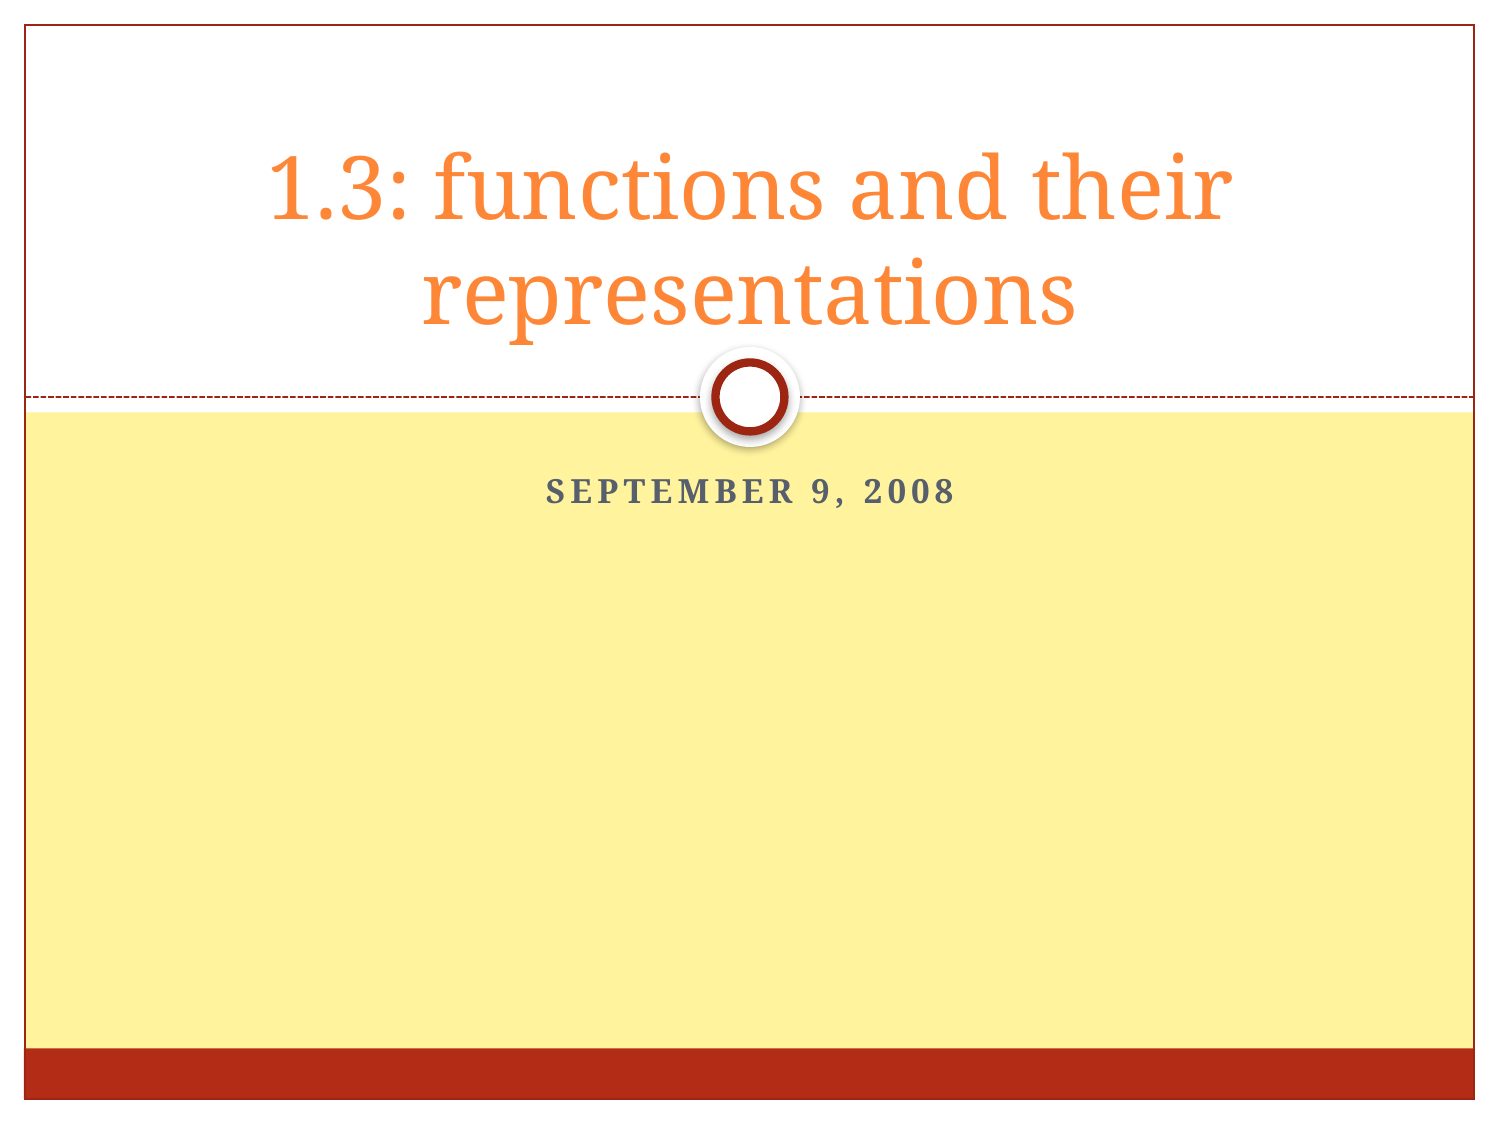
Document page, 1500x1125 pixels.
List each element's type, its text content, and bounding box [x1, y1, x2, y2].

subtitle September 9, 2008 [225, 462, 1275, 750]
title 1.3: functions and their representations [112, 62, 1388, 350]
